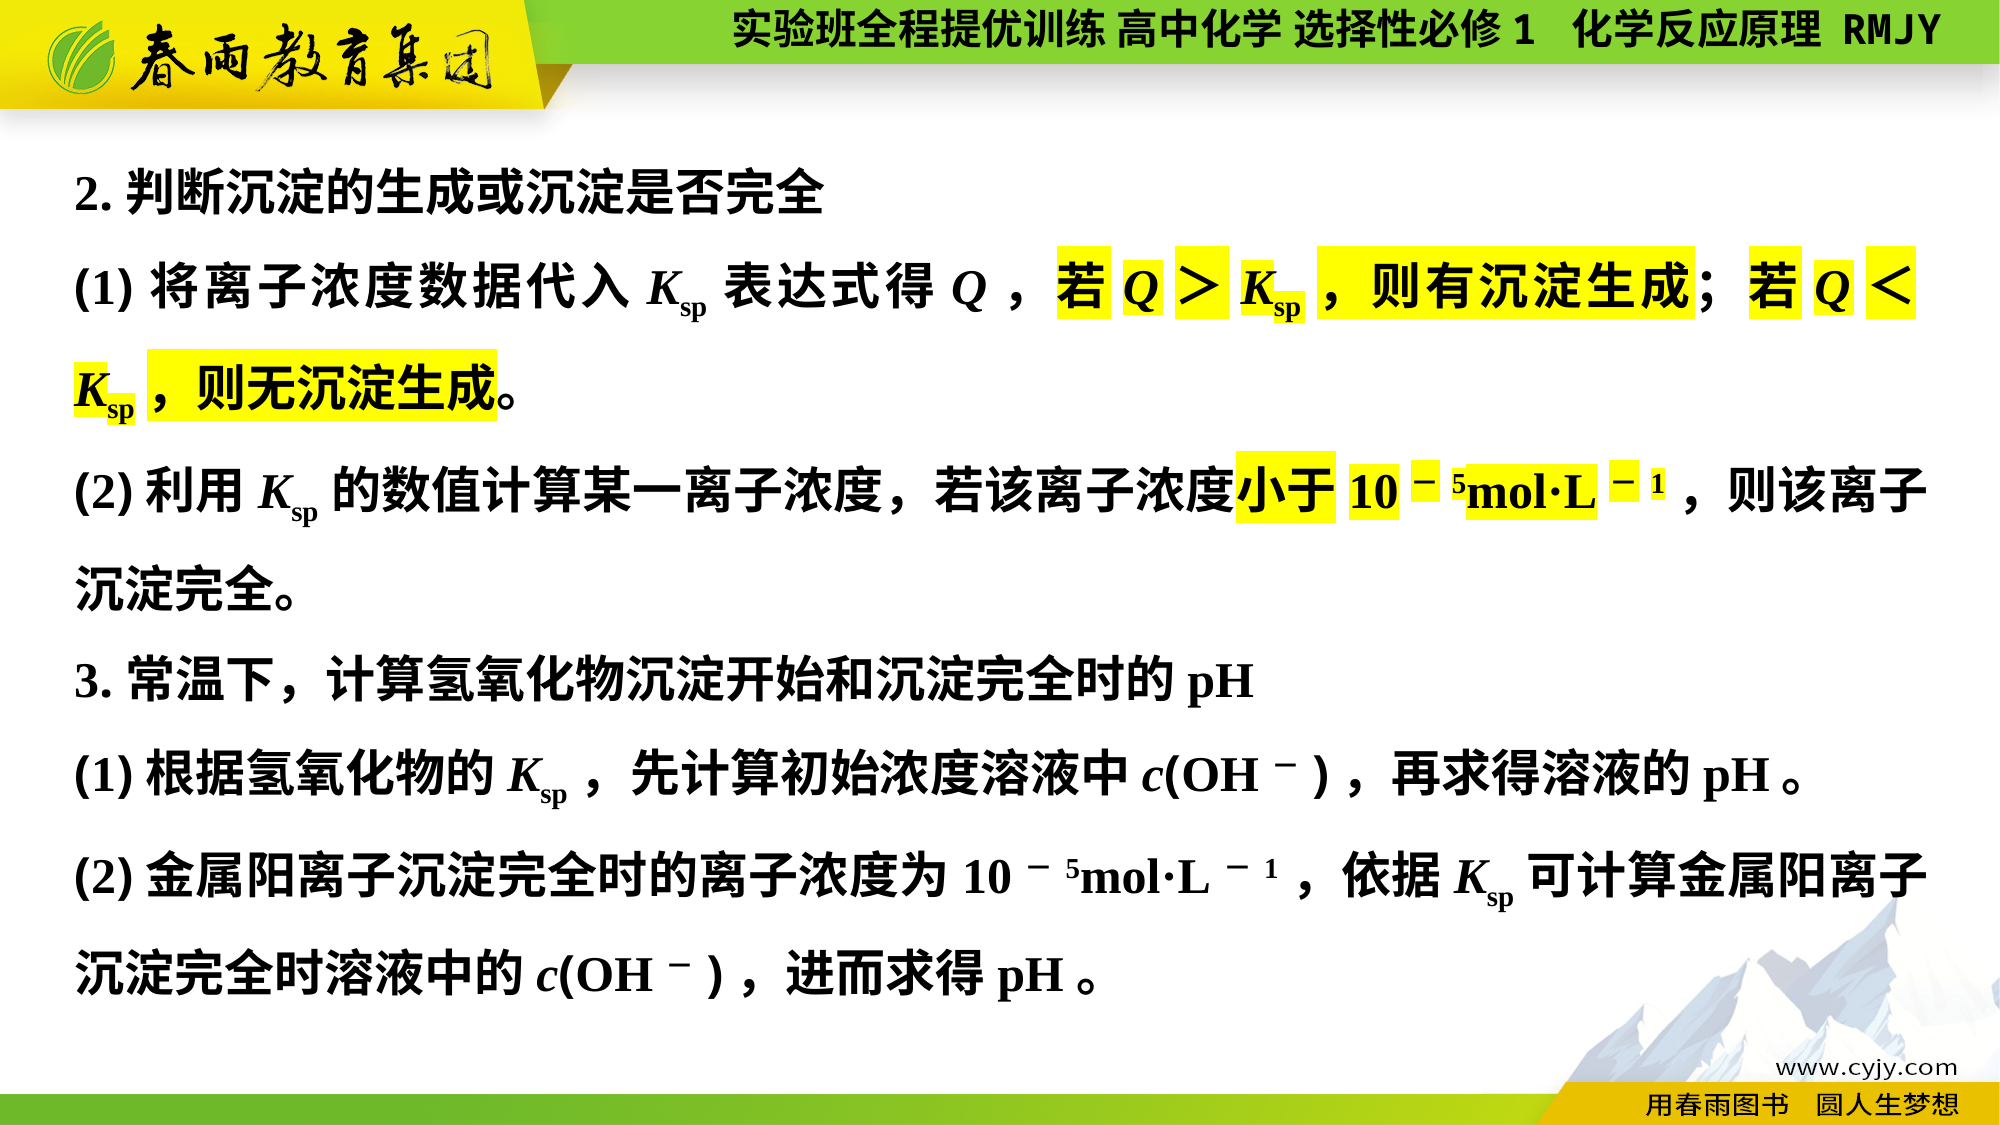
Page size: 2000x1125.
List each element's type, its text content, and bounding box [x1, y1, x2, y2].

picture [0, 0, 2000, 1125]
list 2.判断沉淀的生成或沉淀是否完全 (1)将离子浓度数据代入Ksp表达式得Q，若Q＞Ksp，则有沉淀生成；若Q＜Ksp，则无沉淀生成。 (2)利用Ksp的数值计算某一离子浓度，若该离子浓度小于10－5mol·L－1，则该离子沉淀完全。 3.常温下，计算氢氧化物沉淀开始和沉淀完全时的pH (1)根据氢氧化物的Ksp，先计算初始浓度溶液中c(OH－)，再求得溶液的pH。 (2)金属阳离子沉淀完全时的离子浓度为10－5mol·L－1，依据Ksp可计算金属阳离子沉淀完全时溶液中的c(OH－)，进而求得pH。 [59, 122, 1944, 956]
